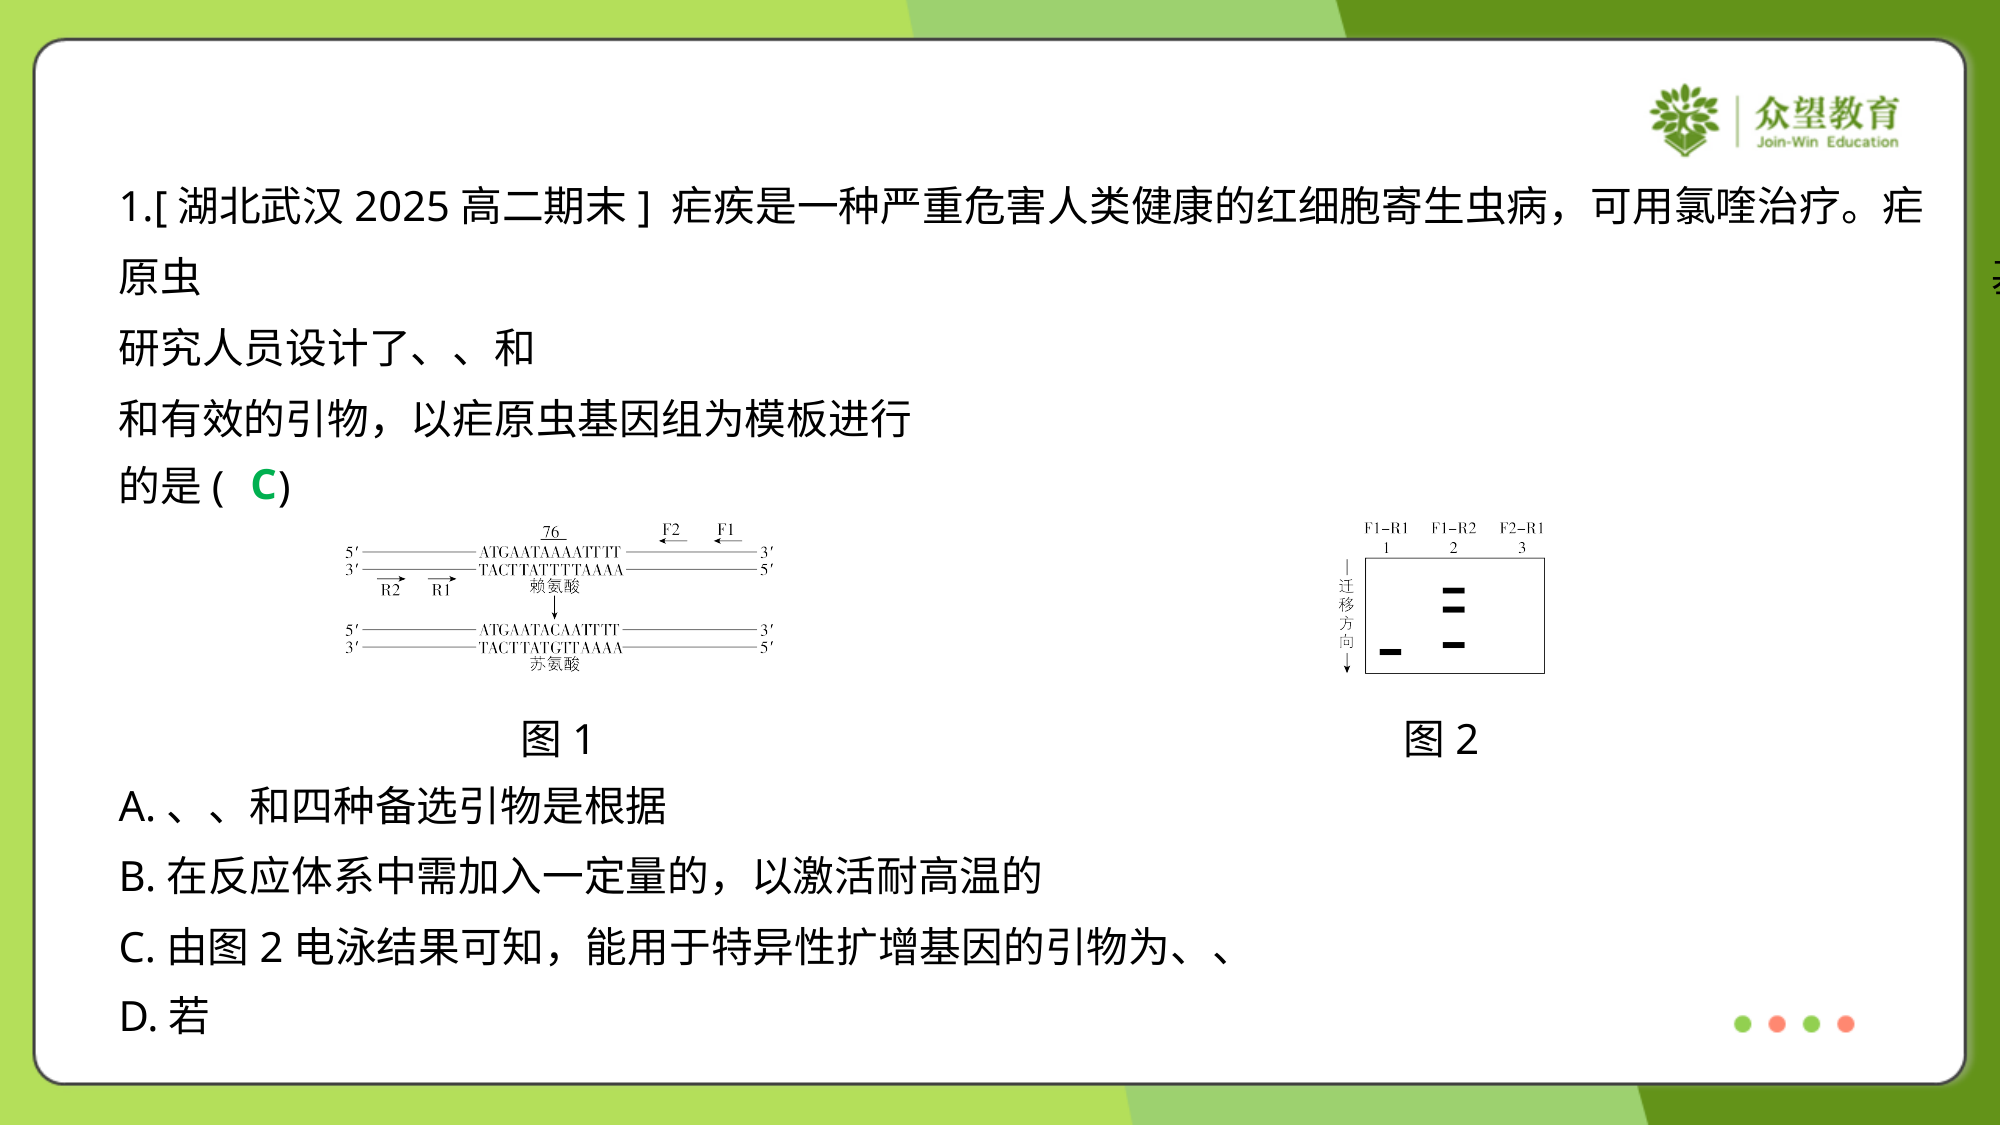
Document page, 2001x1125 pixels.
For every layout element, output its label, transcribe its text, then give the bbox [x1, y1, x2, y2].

text_box 图1 [520, 694, 597, 757]
text_box C [234, 441, 293, 502]
text_box 图2 [1403, 694, 1480, 757]
picture [0, 0, 2000, 1125]
